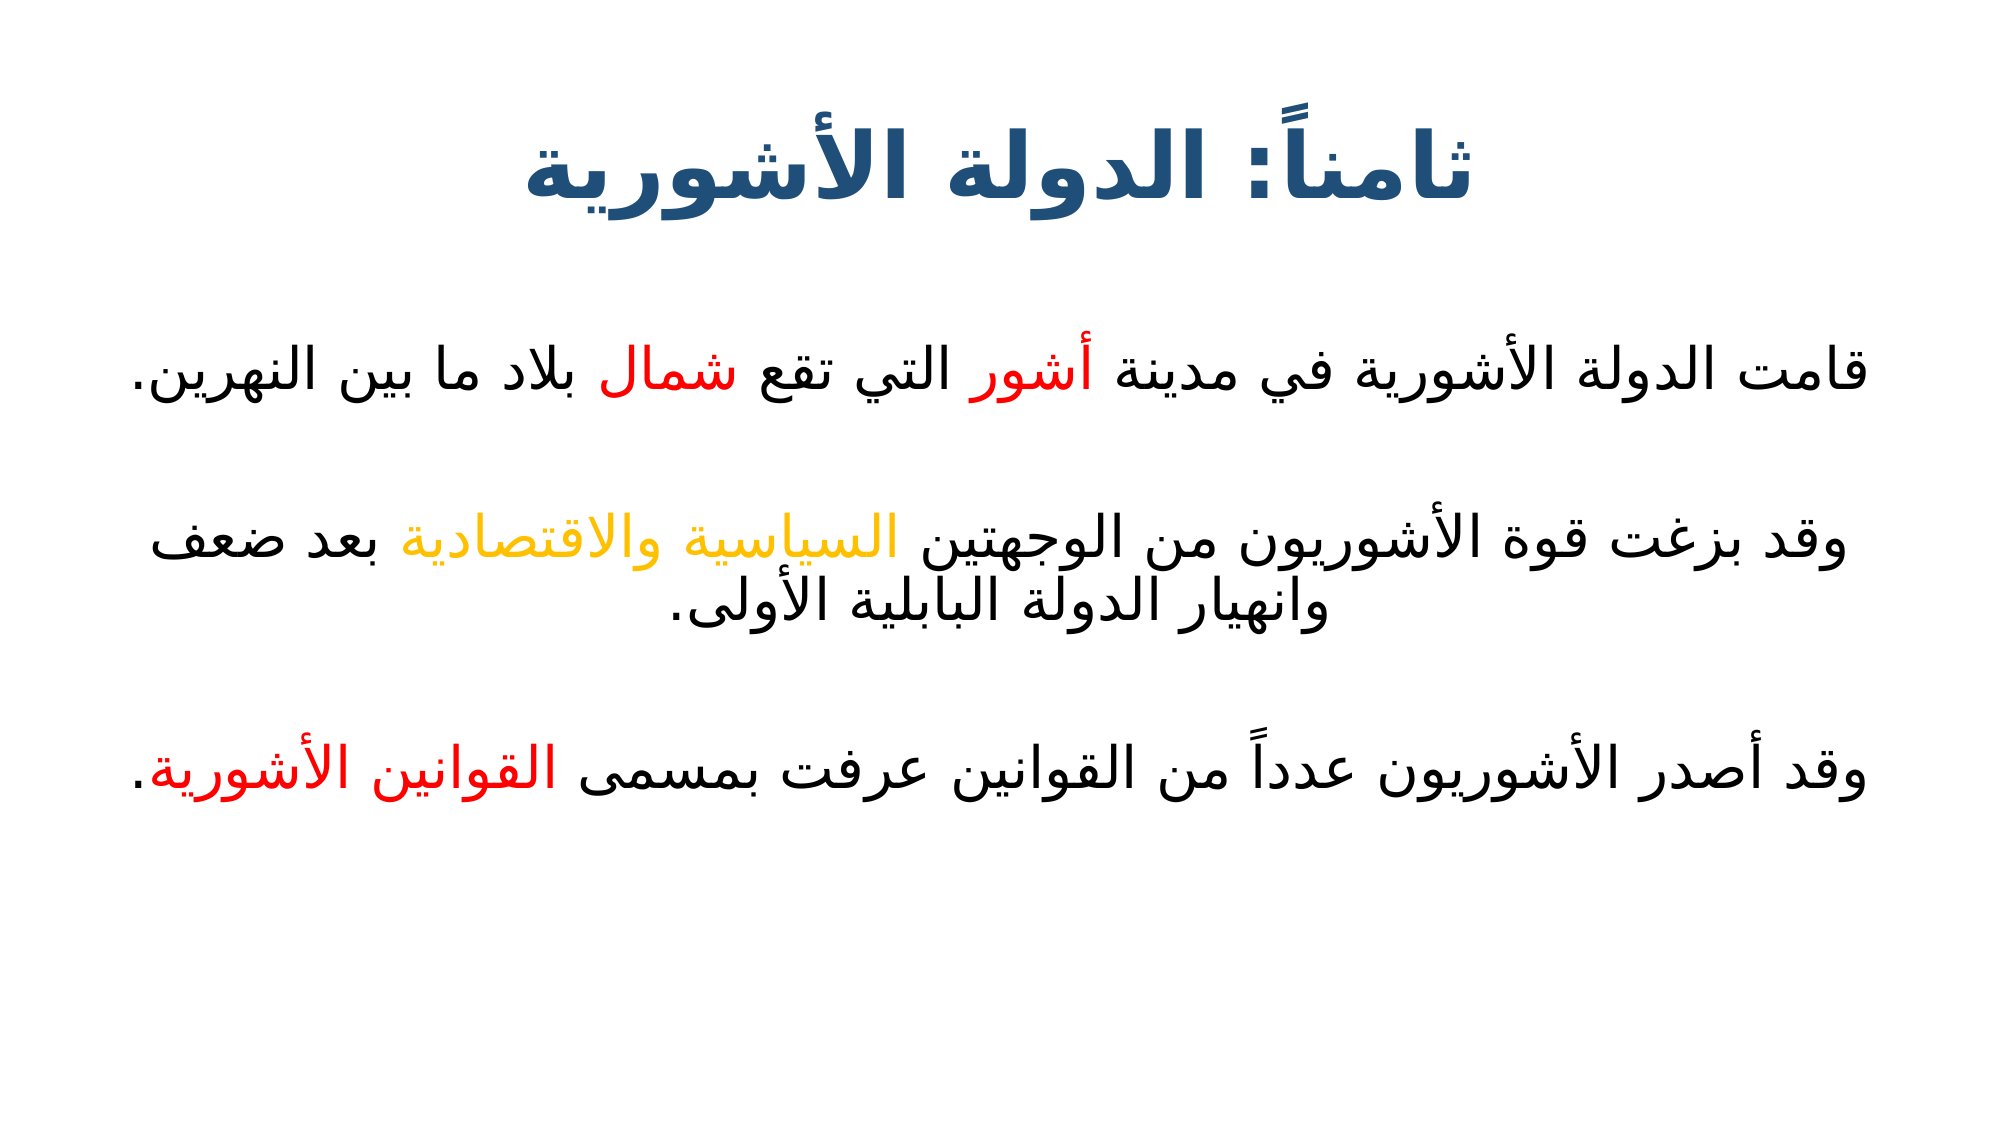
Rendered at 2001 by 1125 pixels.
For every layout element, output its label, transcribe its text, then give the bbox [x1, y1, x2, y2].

list قامت الدولة الأشورية في مدينة أشور التي تقع شمال بلاد ما بين النهرين. وقد بزغت قوة الأشوريون من الوجهتين السياسية والاقتصادية بعد ضعف وانهيار الدولة البابلية الأولى. وقد أصدر الأشوريون عدداً من القوانين عرفت بمسمى القوانين الأشورية. [102, 332, 1898, 1046]
title ثامناً: الدولة الأشورية [137, 59, 1863, 278]
